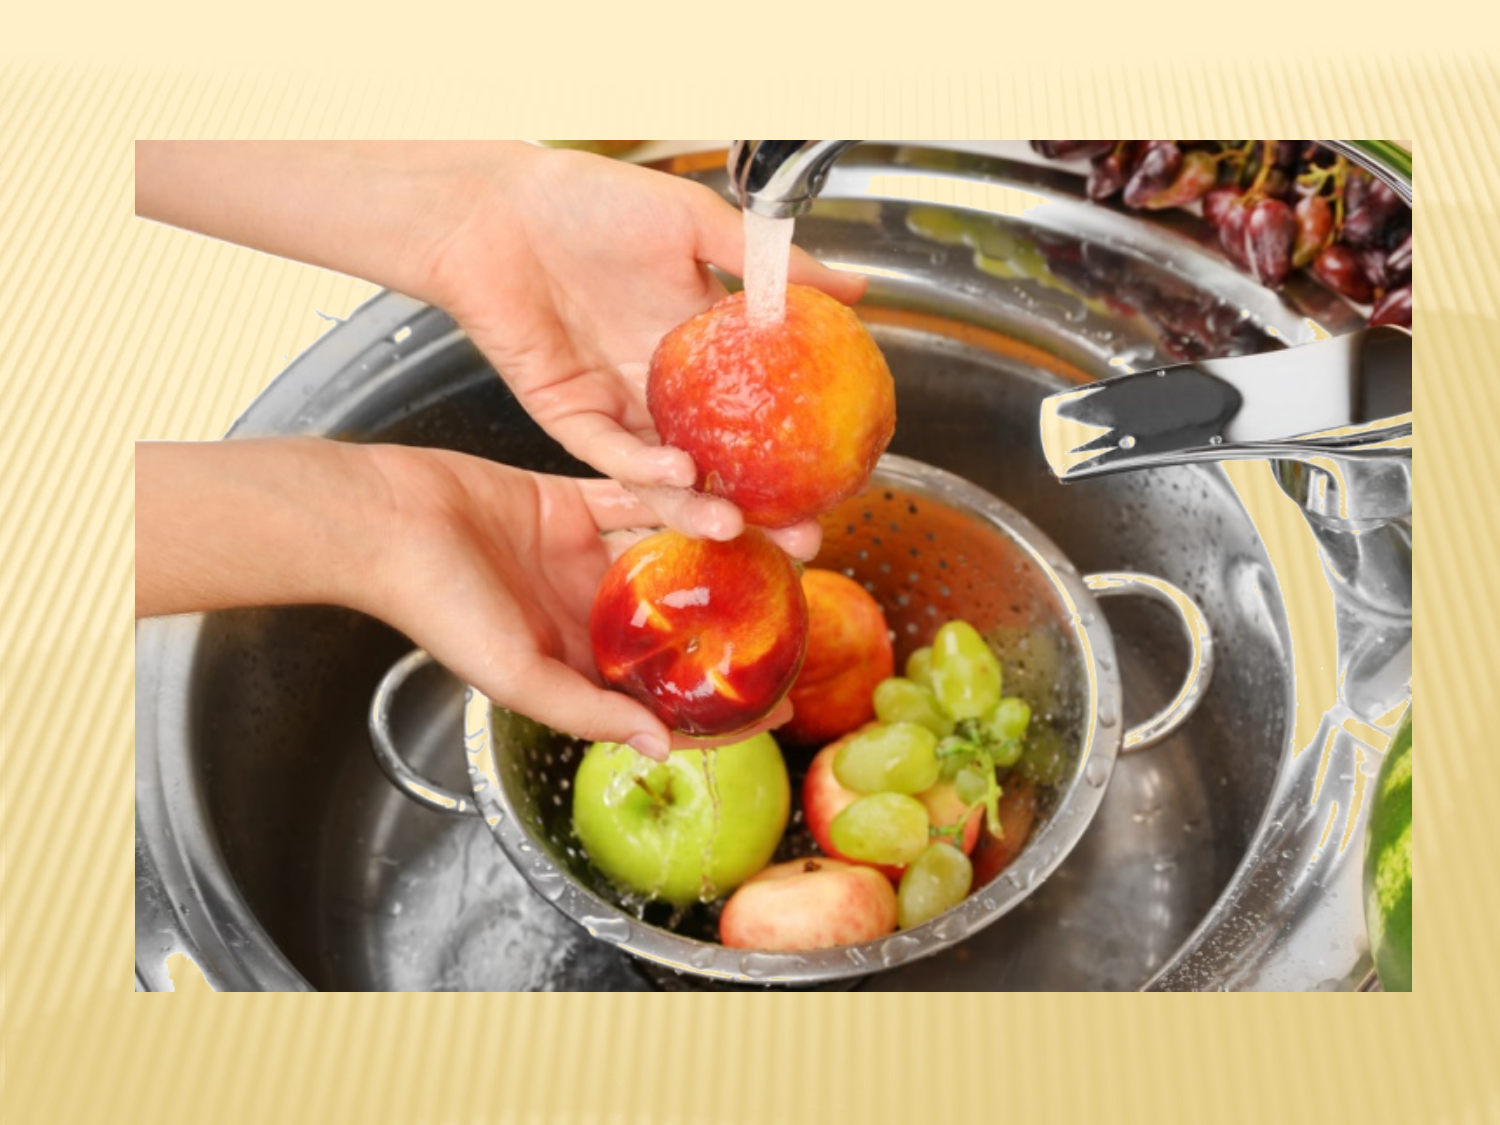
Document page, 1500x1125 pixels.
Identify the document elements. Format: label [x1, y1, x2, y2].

picture [135, 139, 1412, 992]
